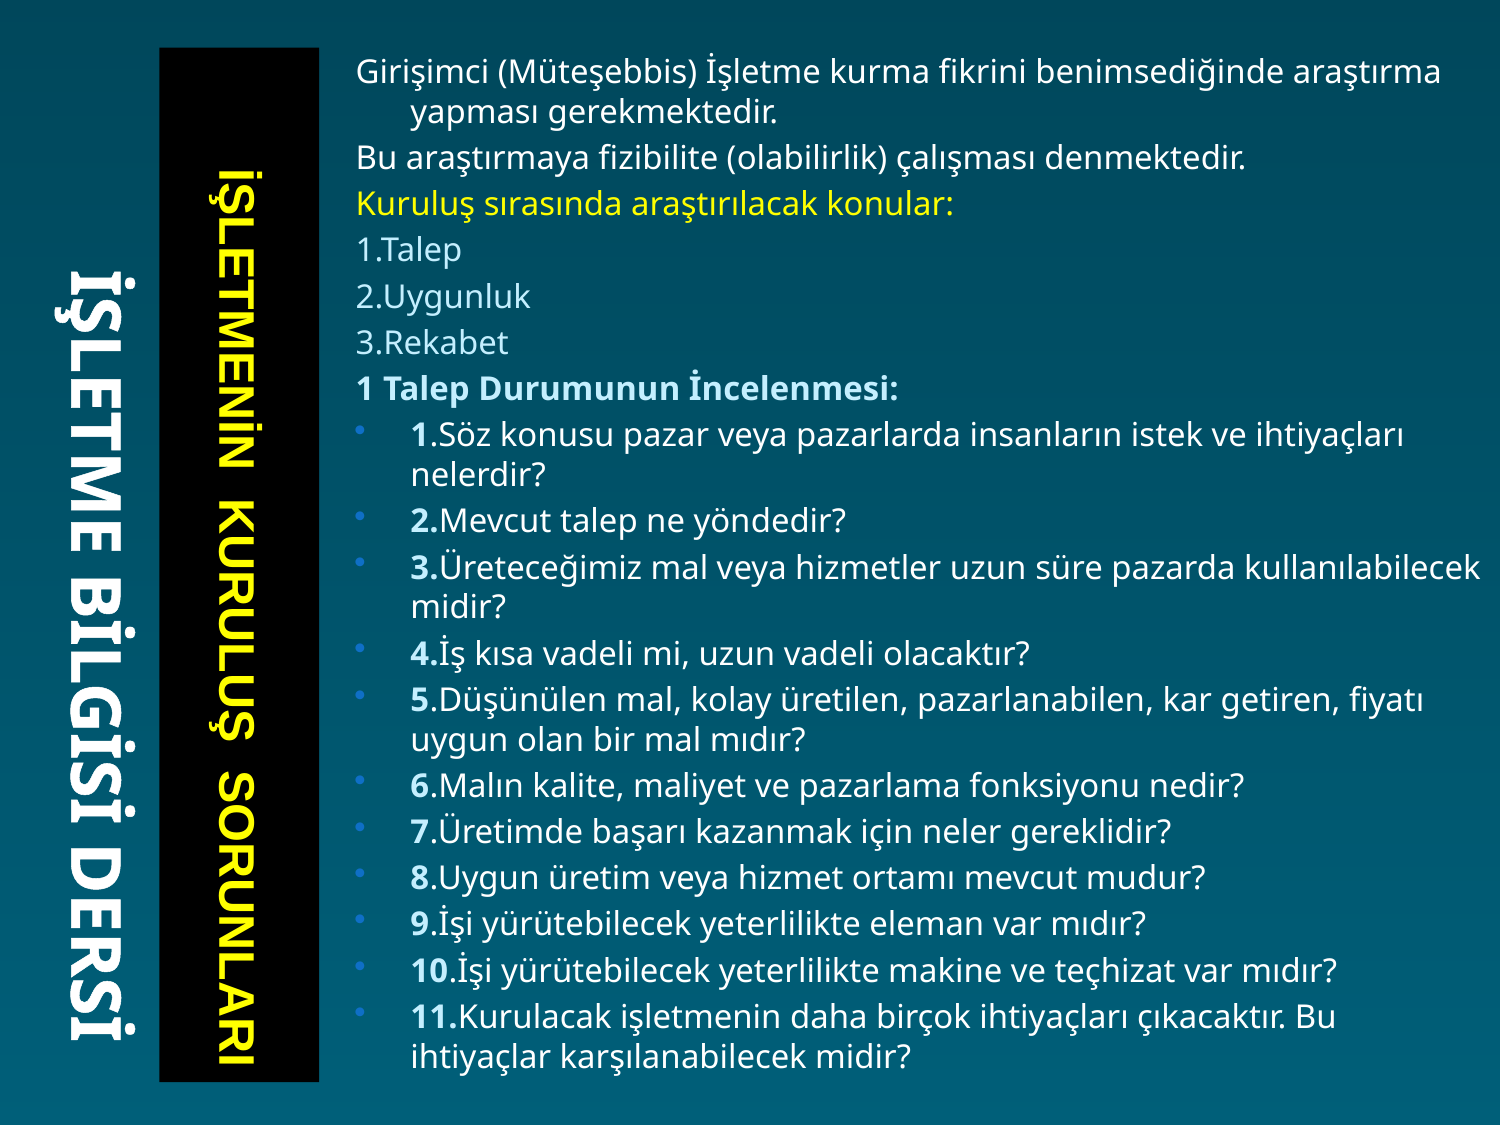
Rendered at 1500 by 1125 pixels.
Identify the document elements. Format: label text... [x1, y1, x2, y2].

title İŞLETME BİLGİSİ DERSİ [40, 47, 148, 1058]
list Girişimci (Müteşebbis) İşletme kurma fikrini benimsediğinde araştırma yapması gerekmektedir. Bu araştırmaya fizibilite (olabilirlik) çalışması denmektedir. Kuruluş sırasında araştırılacak konular: 1.Talep 2.Uygunluk 3.Rekabet 1 Talep Durumunun İncelenmesi: 1.Söz konusu pazar veya pazarlarda insanların istek ve ihtiyaçları nelerdir? 2.Mevcut talep ne yöndedir? 3.Üreteceğimiz mal veya hizmetler uzun süre pazarda kullanılabilecek midir? 4.İş kısa vadeli mi, uzun vadeli olacaktır? 5.Düşünülen mal, kolay üretilen, pazarlanabilen, kar getiren, fiyatı uygun olan bir mal mıdır? 6.Malın kalite, maliyet ve pazarlama fonksiyonu nedir? 7.Üretimde başarı kazanmak için neler gereklidir? 8.Uygun üretim veya hizmet ortamı mevcut mudur? 9.İşi yürütebilecek yeterlilikte eleman var mıdır? 10.İşi yürütebilecek yeterlilikte makine ve teçhizat var mıdır? 11.Kurulacak işletmenin daha birçok ihtiyaçları çıkacaktır. Bu ihtiyaçlar karşılanabilecek midir? [331, 0, 1500, 1083]
list İŞLETMENİN KURULUŞ SORUNLARI [158, 47, 320, 1083]
